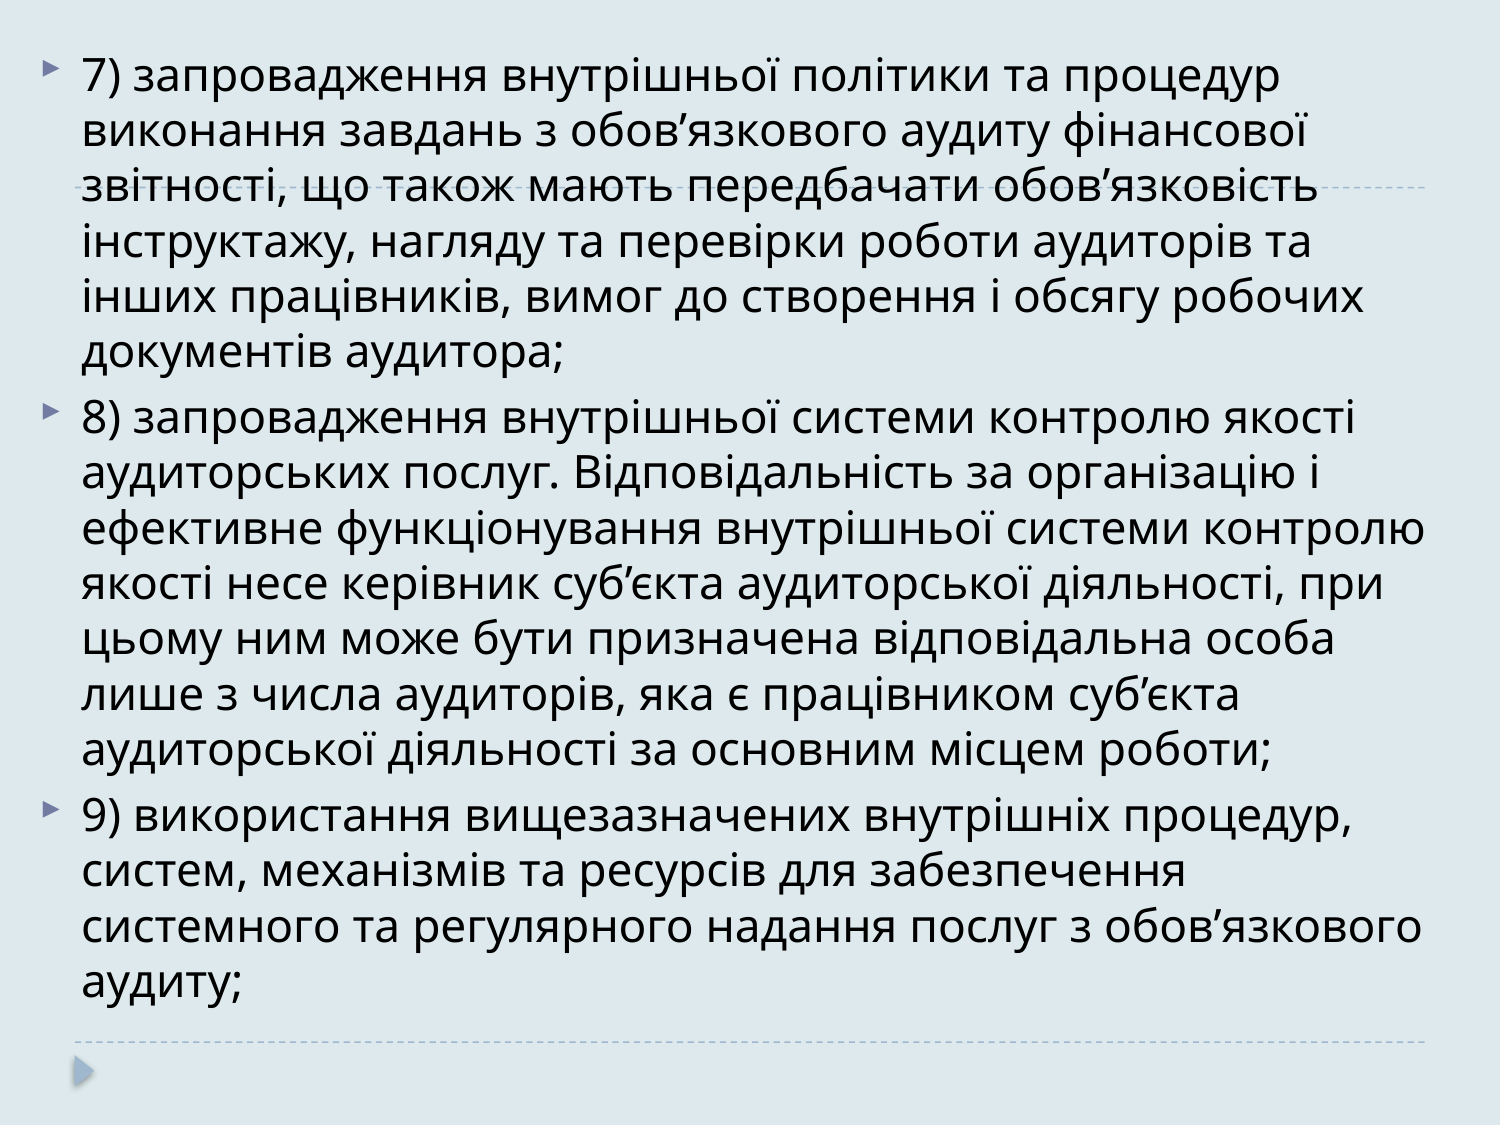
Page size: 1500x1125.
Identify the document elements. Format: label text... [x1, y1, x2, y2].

list 7) запровадження внутрішньої політики та процедур виконання завдань з обов’язкового аудиту фінансової звітності, що також мають передбачати обов’язковість інструктажу, нагляду та перевірки роботи аудиторів та інших працівників, вимог до створення і обсягу робочих документів аудитора; 8) запровадження внутрішньої системи контролю якості аудиторських послуг. Відповідальність за організацію і ефективне функціонування внутрішньої системи контролю якості несе керівник суб’єкта аудиторської діяльності, при цьому ним може бути призначена відповідальна особа лише з числа аудиторів, яка є працівником суб’єкта аудиторської діяльності за основним місцем роботи; 9) використання вищезазначених внутрішніх процедур, систем, механізмів та ресурсів для забезпечення системного та регулярного надання послуг з обов’язкового аудиту; [24, 37, 1450, 1075]
